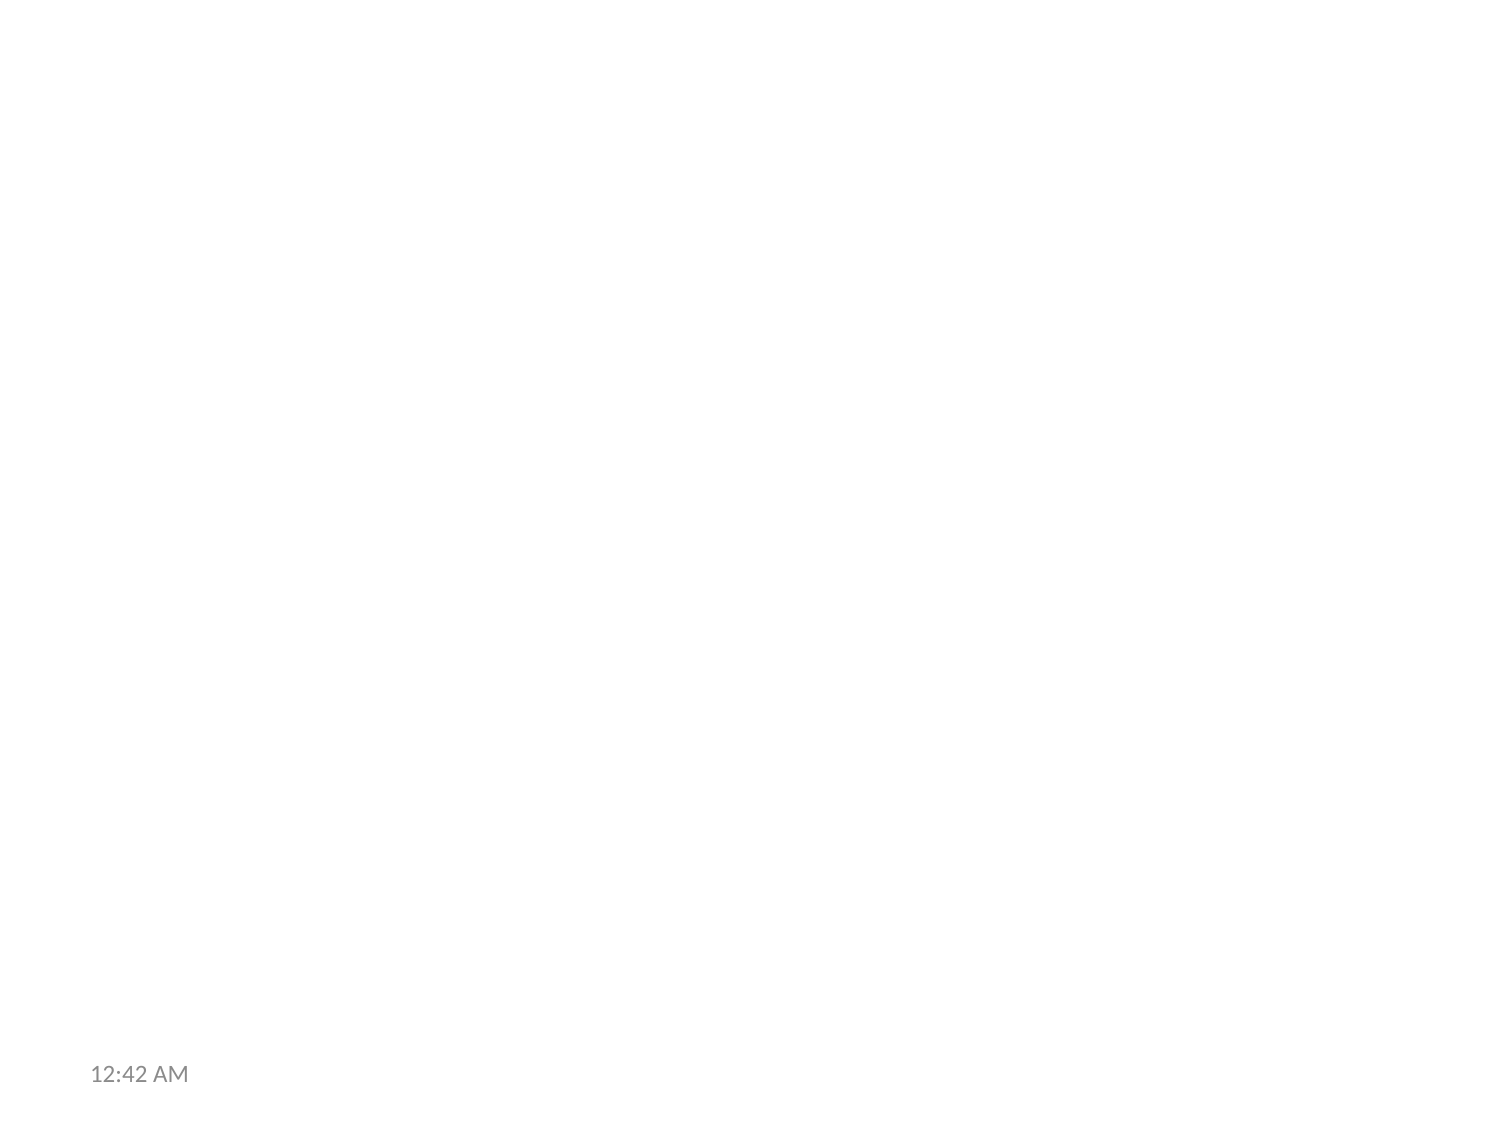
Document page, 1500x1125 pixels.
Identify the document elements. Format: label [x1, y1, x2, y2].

slide_number [75, 1042, 425, 1103]
